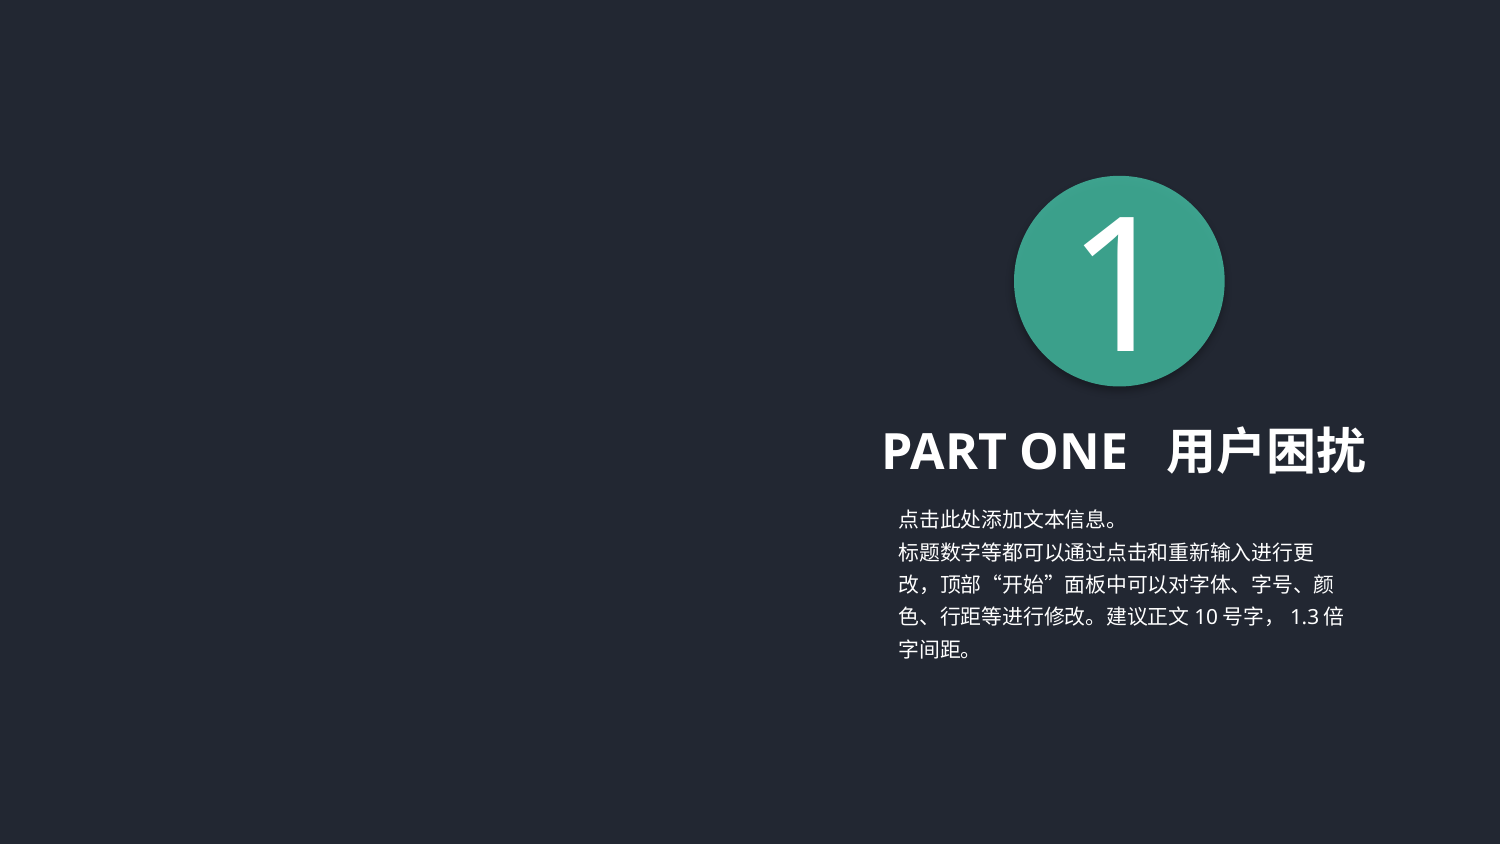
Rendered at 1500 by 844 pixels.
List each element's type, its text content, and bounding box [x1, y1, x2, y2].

text_box PART ONE 用户困扰 [866, 412, 1382, 487]
text_box [1013, 199, 1052, 364]
text_box 1 [1052, 156, 1190, 397]
text_box [1190, 201, 1226, 361]
text_box 点击此处添加文本信息。 标题数字等都可以通过点击和重新输入进行更改，顶部“开始”面板中可以对字体、字号、颜色、行距等进行修改。建议正文10号字，1.3倍字间距。 [884, 491, 1365, 669]
